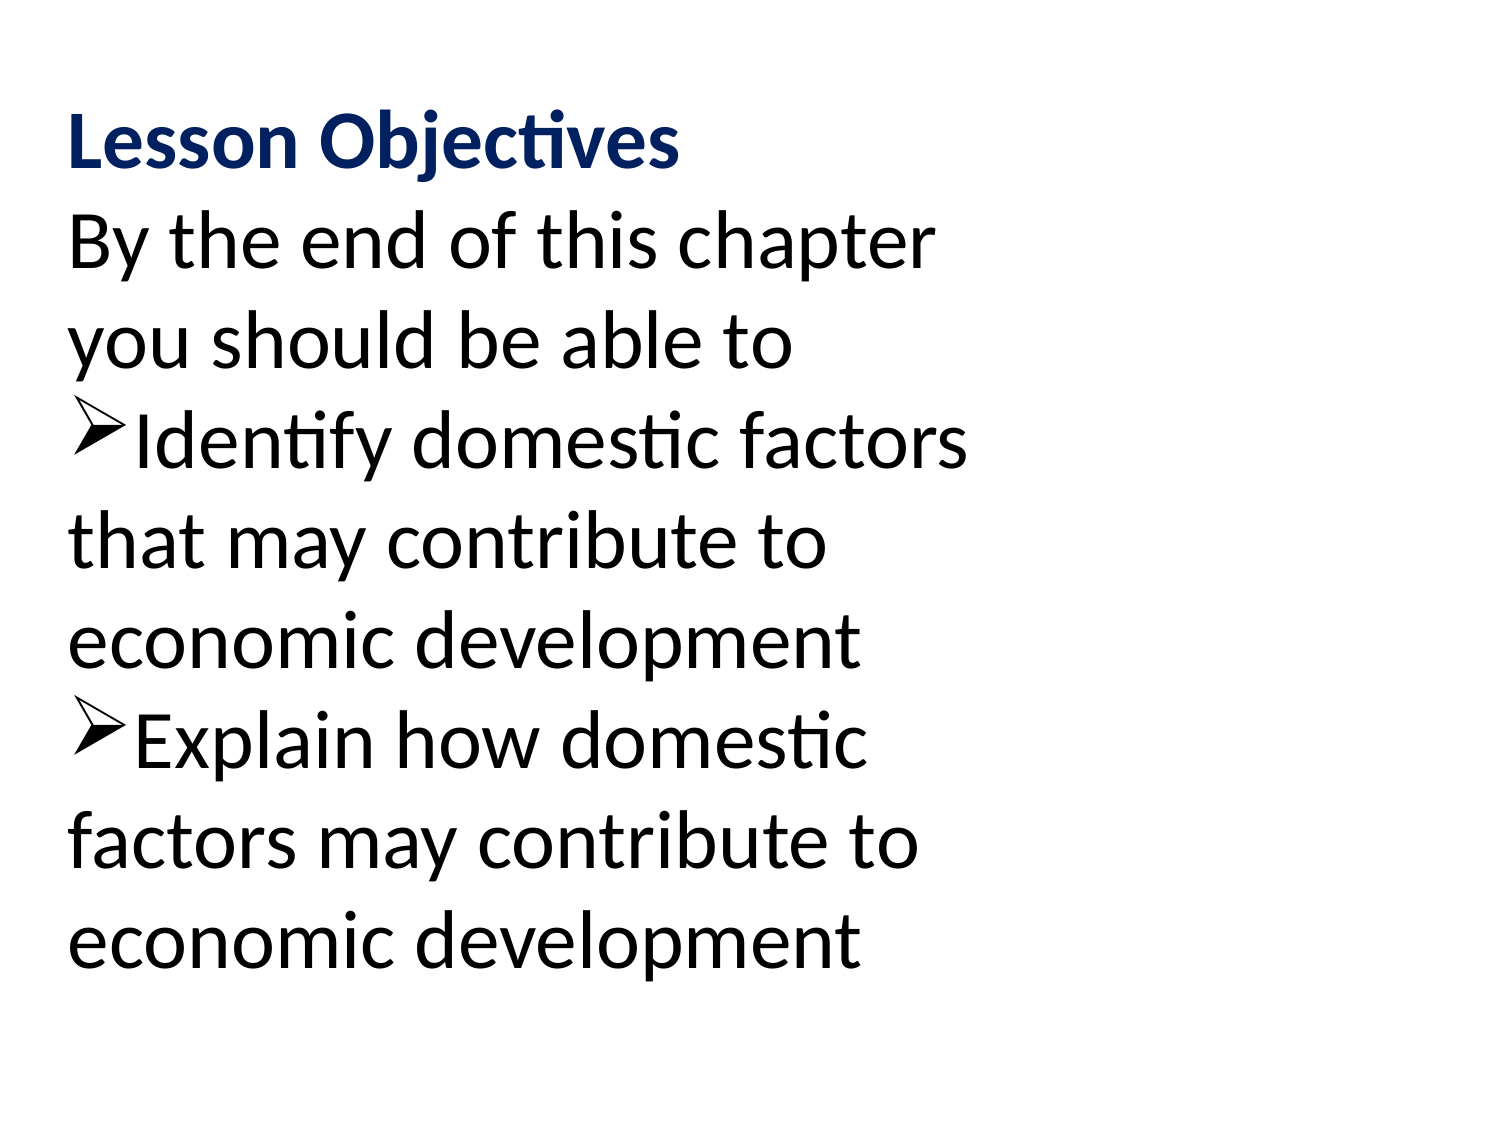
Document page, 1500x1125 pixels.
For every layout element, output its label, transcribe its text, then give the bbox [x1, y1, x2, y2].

text_box Lesson Objectives By the end of this chapter you should be able to Identify domestic factors that may contribute to economic development Explain how domestic factors may contribute to economic development [53, 78, 1034, 993]
